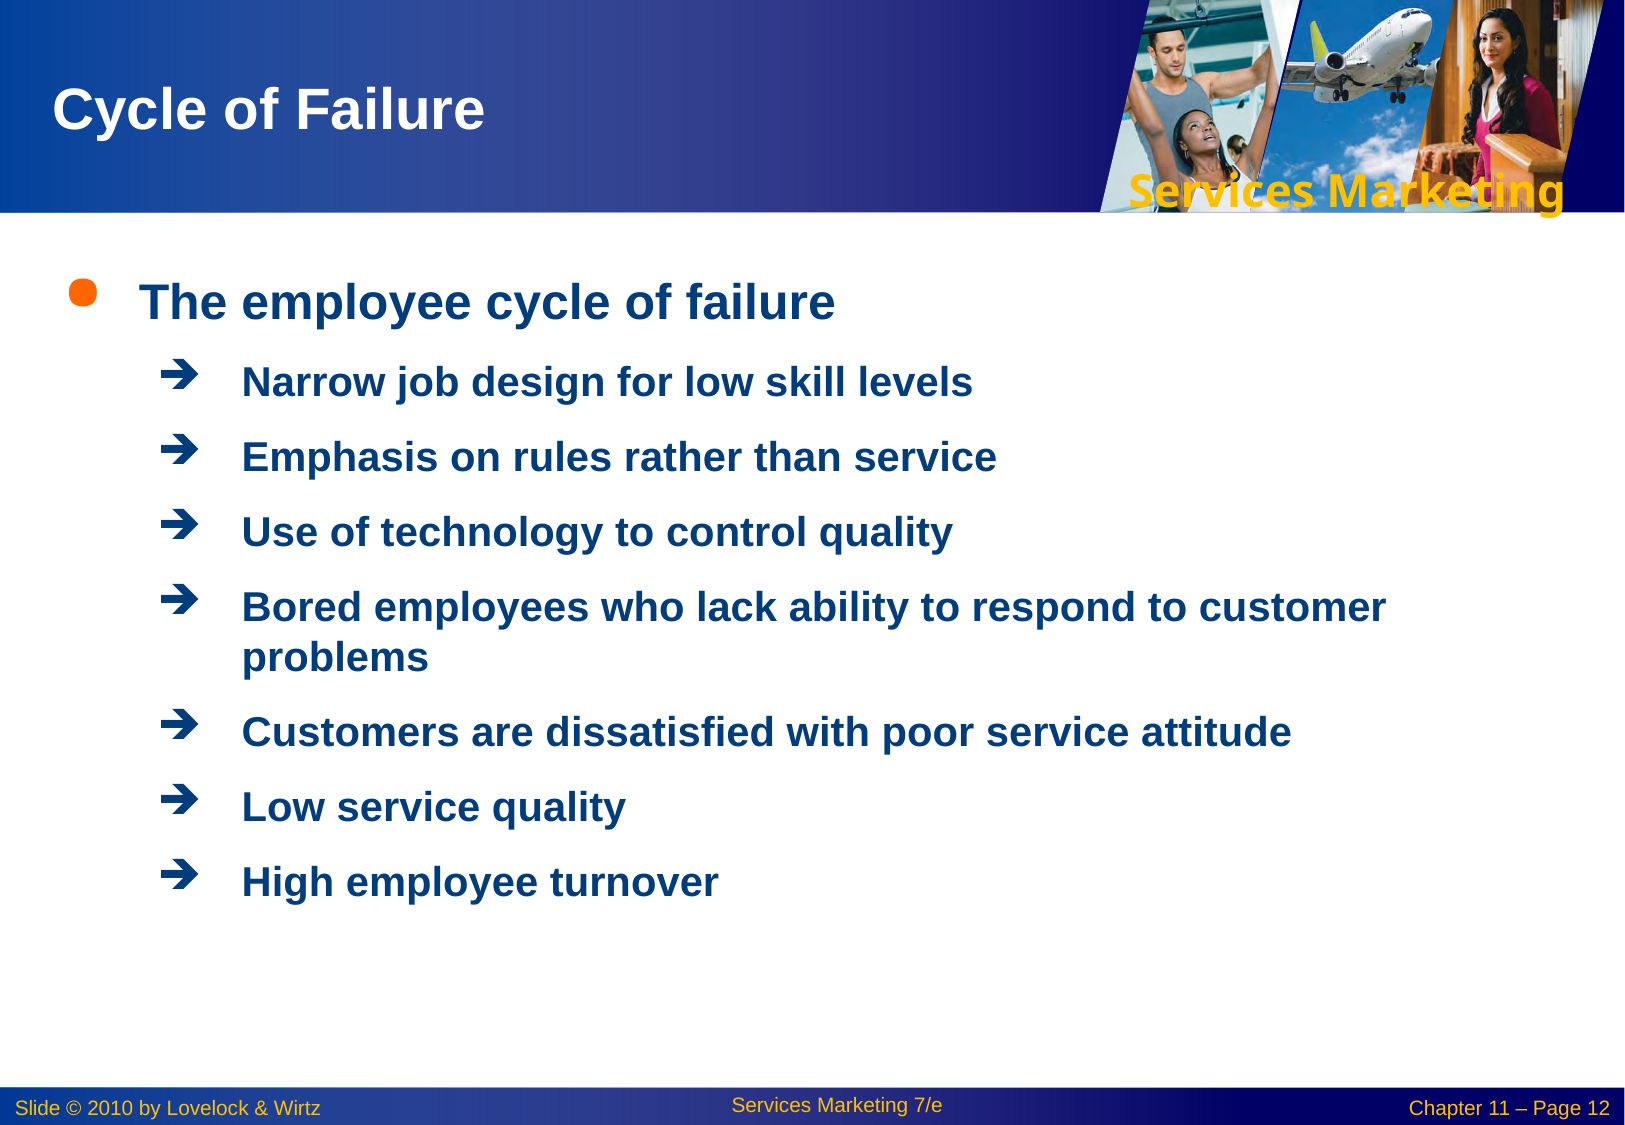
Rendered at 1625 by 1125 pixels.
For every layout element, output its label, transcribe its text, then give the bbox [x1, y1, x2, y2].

picture [1162, 186, 1172, 192]
picture [1100, 0, 1604, 213]
title Cycle of Failure [36, 37, 1088, 176]
list The employee cycle of failure Narrow job design for low skill levels Emphasis on rules rather than service Use of technology to control quality Bored employees who lack ability to respond to customer problems Customers are dissatisfied with poor service attitude Low service quality High employee turnover [49, 261, 1588, 1051]
picture [1546, 187, 1556, 202]
